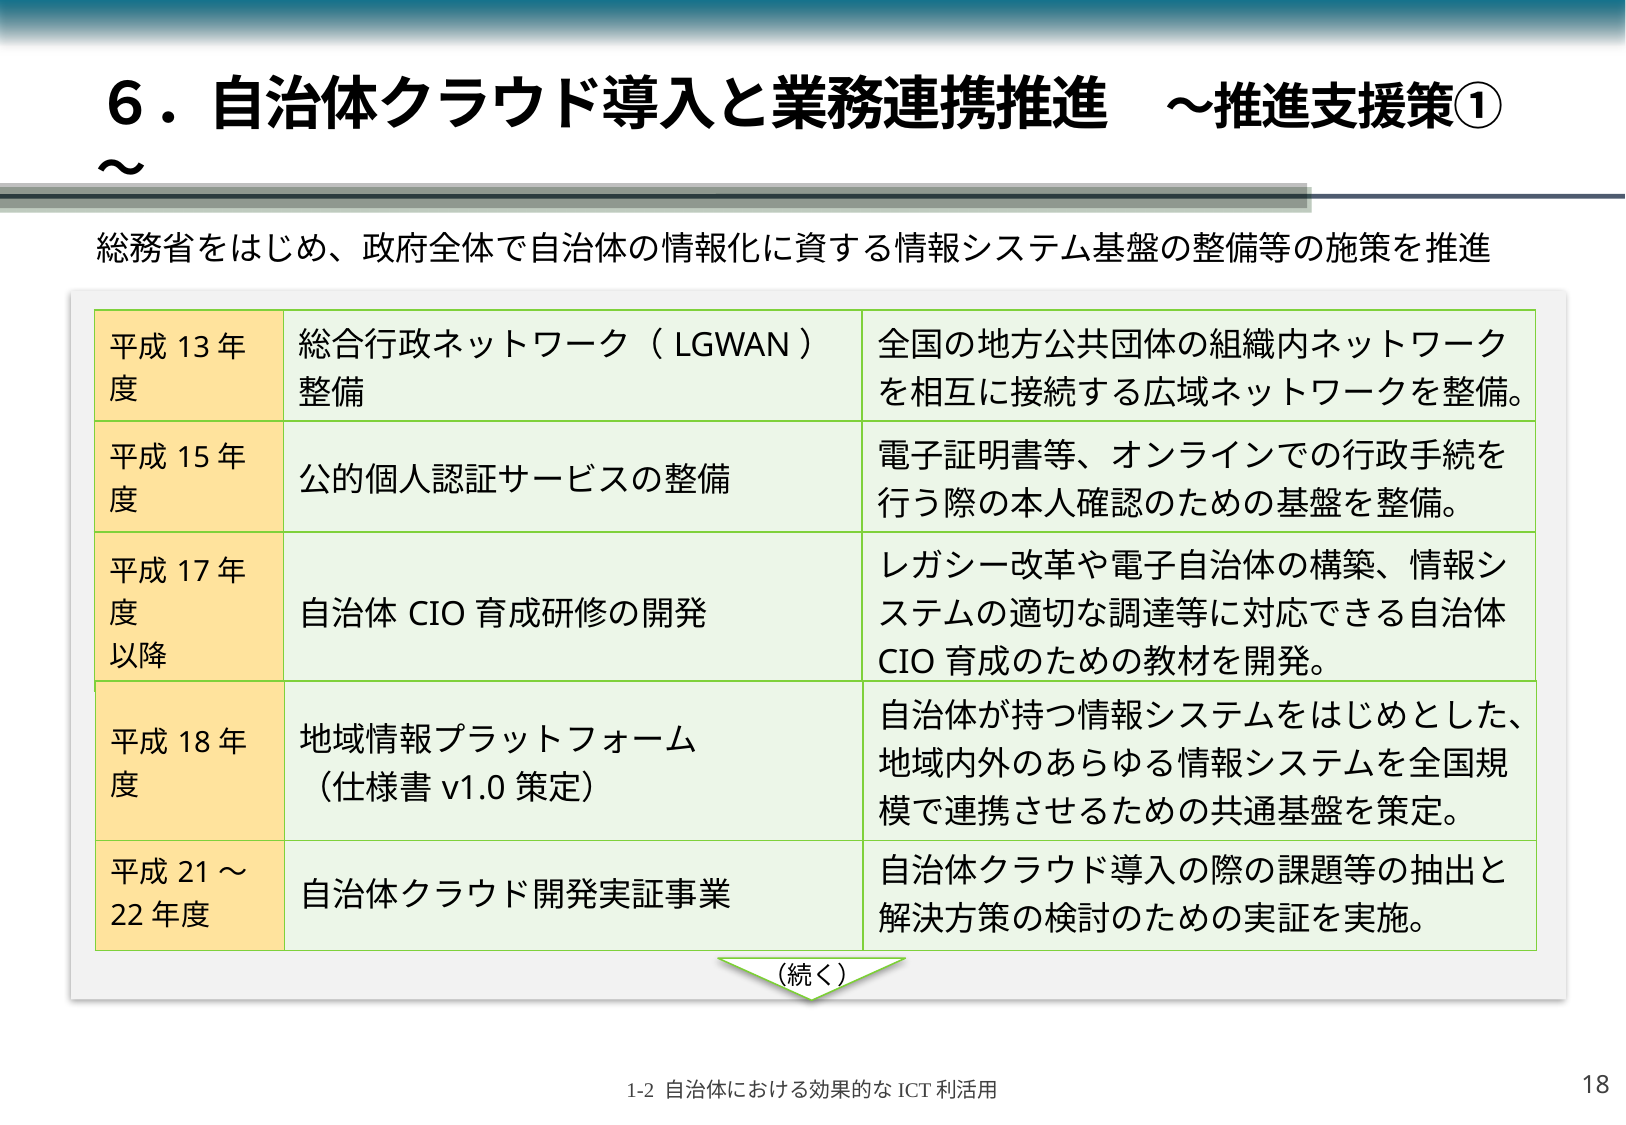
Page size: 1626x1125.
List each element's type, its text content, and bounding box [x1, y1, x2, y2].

table_header 自治体クラウド導入の際の課題等の抽出と解決方策の検討のための実証を実施。 [864, 841, 1536, 950]
table_header 平成17年度 以降 [95, 533, 283, 680]
table_header 総合行政ネットワーク（LGWAN）整備 [284, 311, 861, 420]
slide_number 17 [1456, 1034, 1625, 1111]
table_header 自治体クラウド開発実証事業 [285, 841, 862, 950]
table_header 平成18年度 [96, 682, 284, 840]
table_header 公的個人認証サービスの整備 [284, 422, 861, 531]
list 総務省をはじめ、政府全体で自治体の情報化に資する情報システム基盤の整備等の施策を推進 [80, 219, 1593, 410]
table_header 全国の地方公共団体の組織内ネットワークを相互に接続する広域ネットワークを整備。 [863, 311, 1535, 420]
table_header 自治体CIO育成研修の開発 [284, 533, 861, 680]
table_header レガシー改革や電子自治体の構築、情報システムの適切な調達等に対応できる自治体CIO育成のための教材を開発。 [863, 533, 1535, 680]
text_box [877, 957, 907, 972]
title ６．自治体クラウド導入と業務連携推進 ～推進支援策①～ [80, 66, 1544, 197]
table_header 平成21～22年度 [96, 841, 284, 950]
footer 1-2 自治体における効果的なICT利活用 [492, 1068, 1133, 1110]
text_box [717, 957, 747, 973]
table_header 平成13年度 [95, 311, 283, 420]
table_header 平成15年度 [95, 422, 283, 531]
text_box （続く） [747, 952, 877, 997]
text_box [70, 290, 1567, 1000]
table_header 電子証明書等、オンラインでの行政手続を行う際の本人確認のための基盤を整備。 [863, 422, 1535, 531]
text_box [802, 997, 821, 1002]
table_header 自治体が持つ情報システムをはじめとした、地域内外のあらゆる情報システムを全国規模で連携させるための共通基盤を策定。 [864, 682, 1536, 840]
table_header 地域情報プラットフォーム （仕様書v1.0策定） [285, 682, 862, 840]
